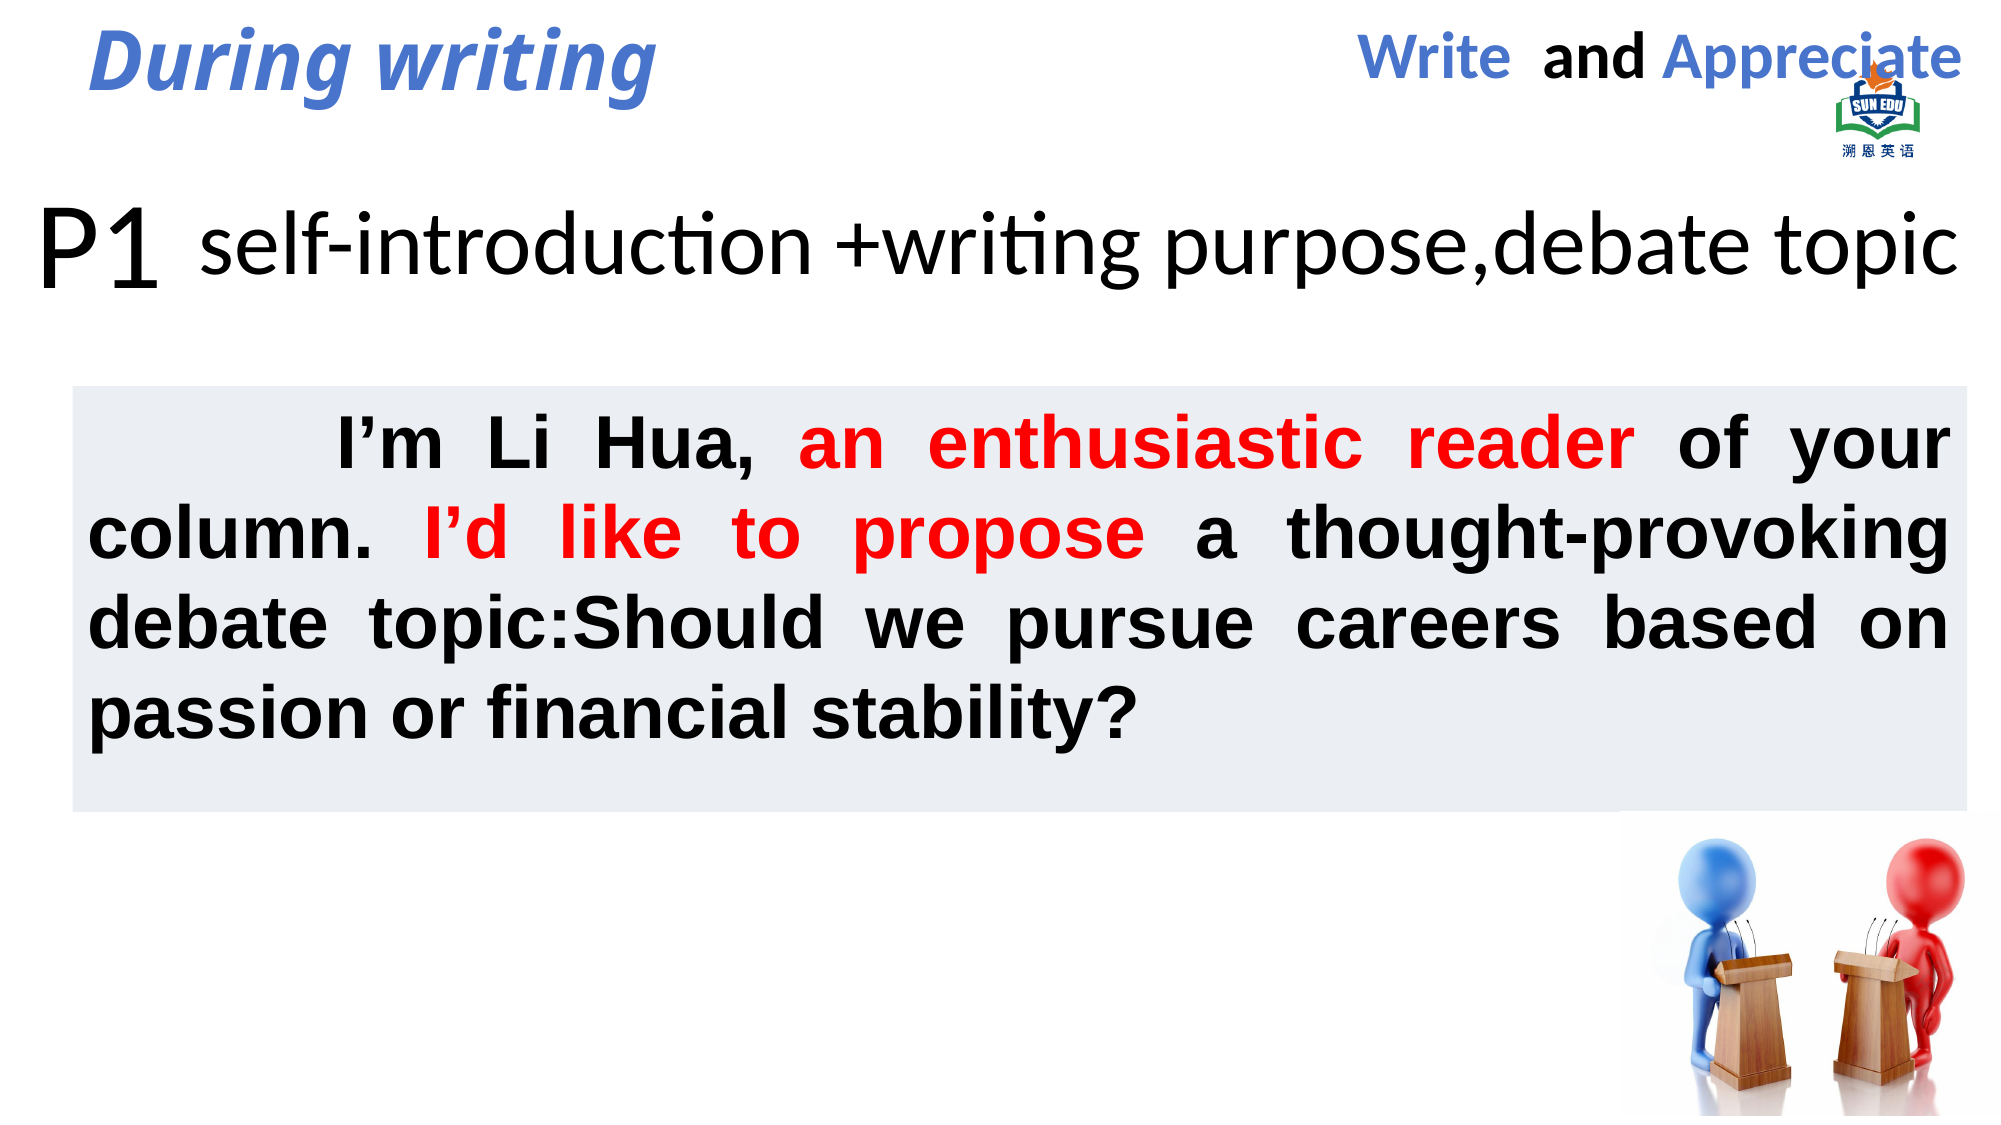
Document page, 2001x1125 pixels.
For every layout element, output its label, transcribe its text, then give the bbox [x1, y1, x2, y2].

text_box self-introduction +writing purpose,debate topic [183, 175, 2000, 327]
text_box I’m Li Hua, an enthusiastic reader of your column. I’d like to propose a thought-provoking debate topic:Should we pursue careers based on passion or financial stability? [72, 386, 1968, 812]
text_box P1 [20, 155, 464, 321]
text_box During writing [72, 0, 823, 115]
text_box Write and Appreciate [1343, 4, 2000, 99]
picture [1828, 99, 1929, 163]
picture [1620, 811, 2000, 1116]
